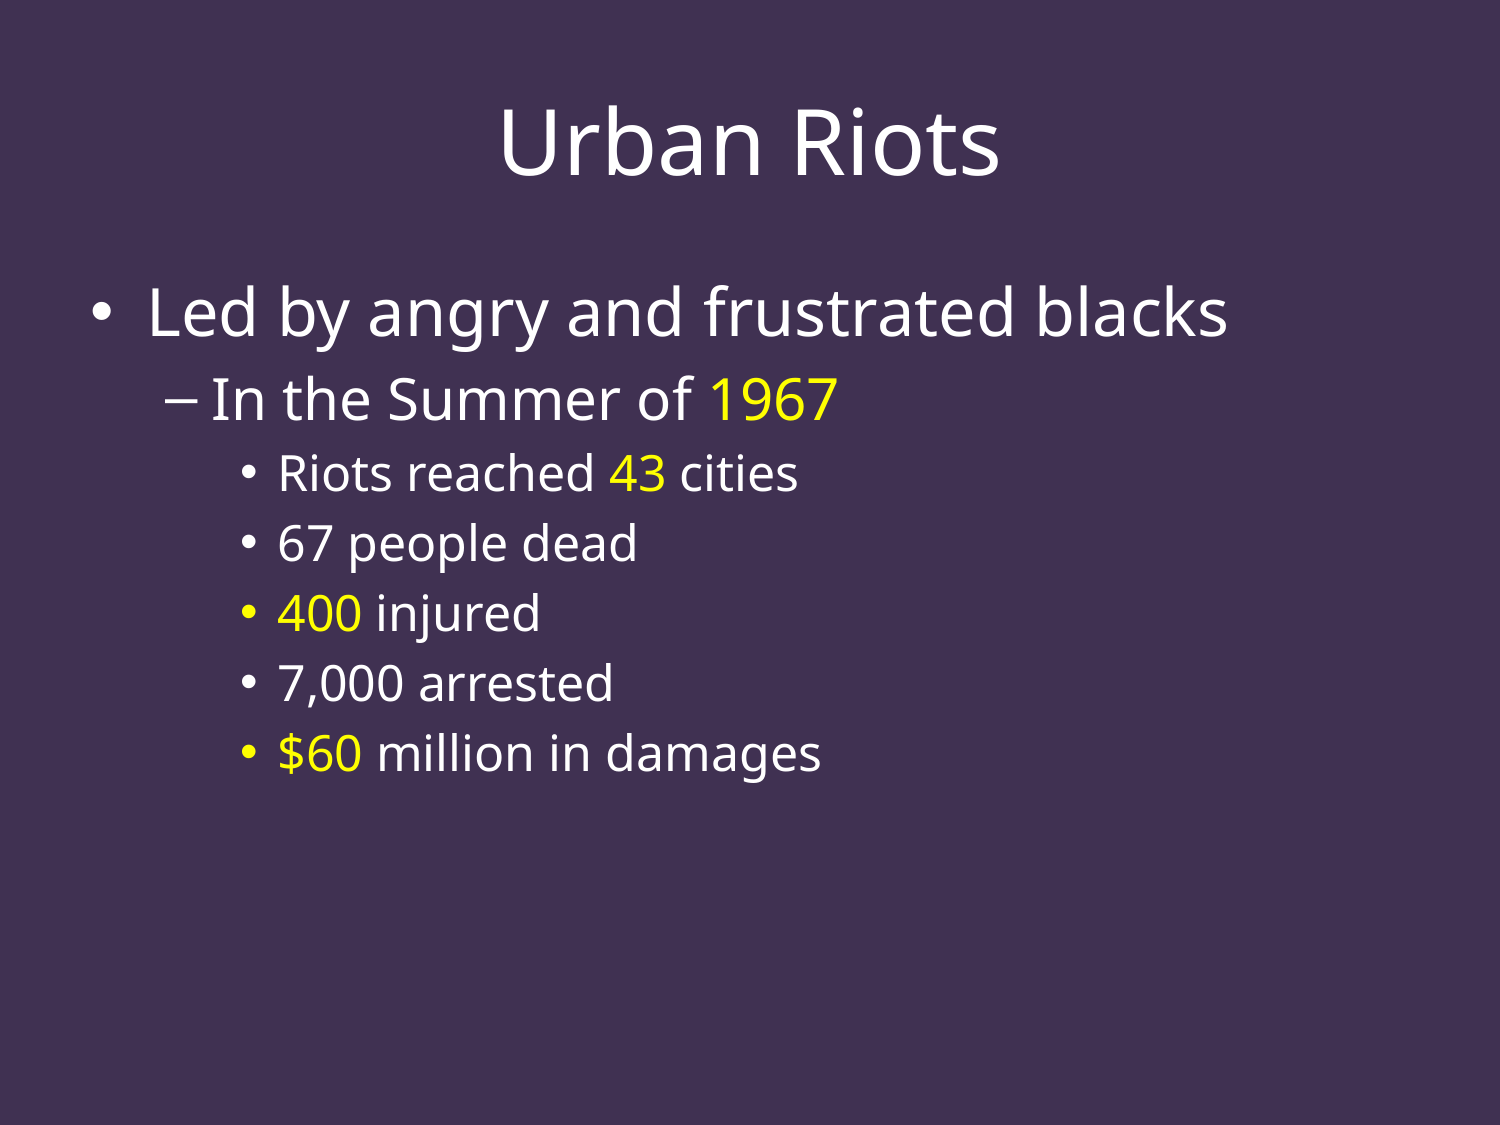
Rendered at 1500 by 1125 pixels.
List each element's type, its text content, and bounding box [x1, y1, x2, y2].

title Urban Riots [75, 45, 1425, 233]
list Led by angry and frustrated blacks In the Summer of 1967 Riots reached 43 cities 67 people dead 400 injured 7,000 arrested $60 million in damages [75, 262, 1425, 1005]
